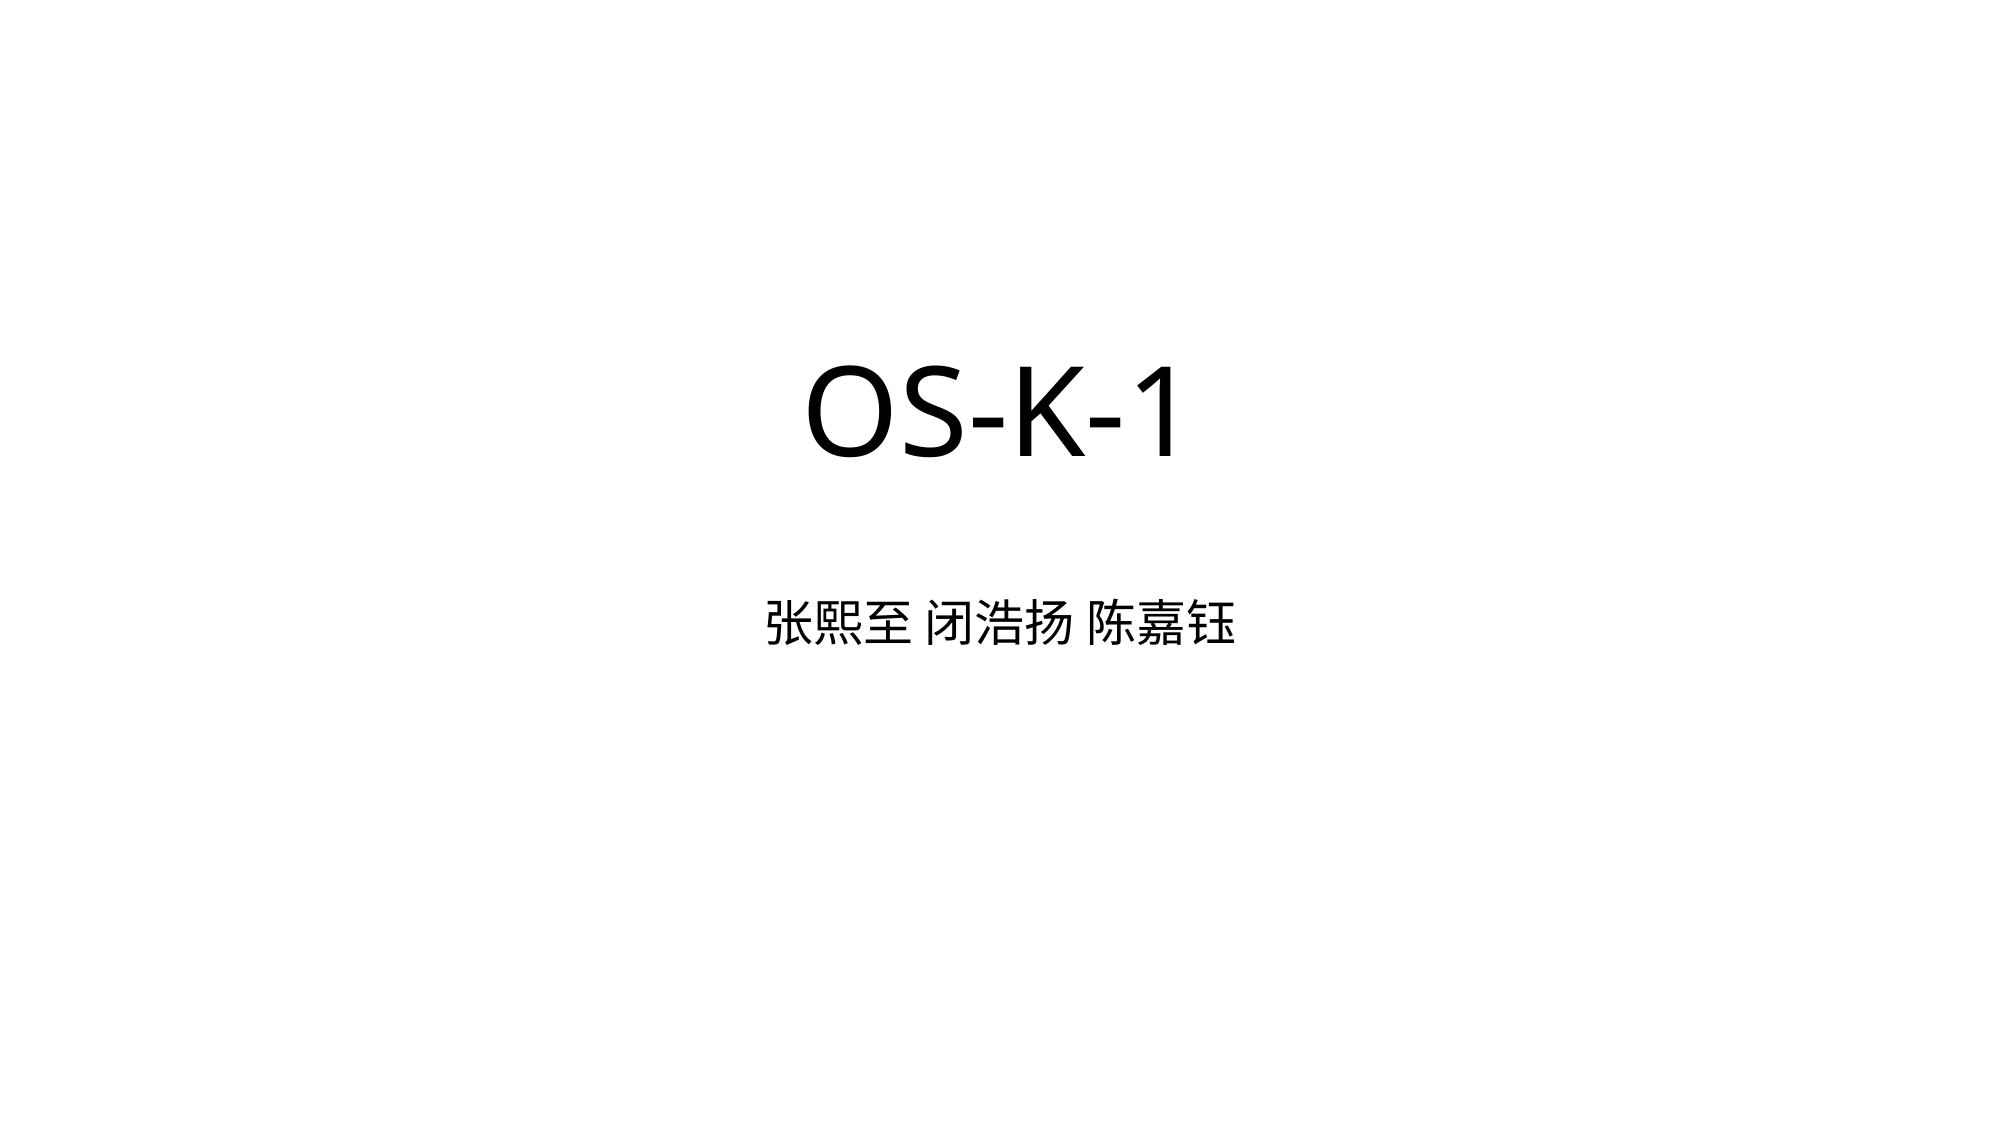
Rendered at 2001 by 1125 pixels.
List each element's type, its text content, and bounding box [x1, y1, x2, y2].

title OS-K-1 [249, 184, 1750, 491]
subtitle 张熙至 闭浩扬 陈嘉钰 [249, 590, 1750, 863]
